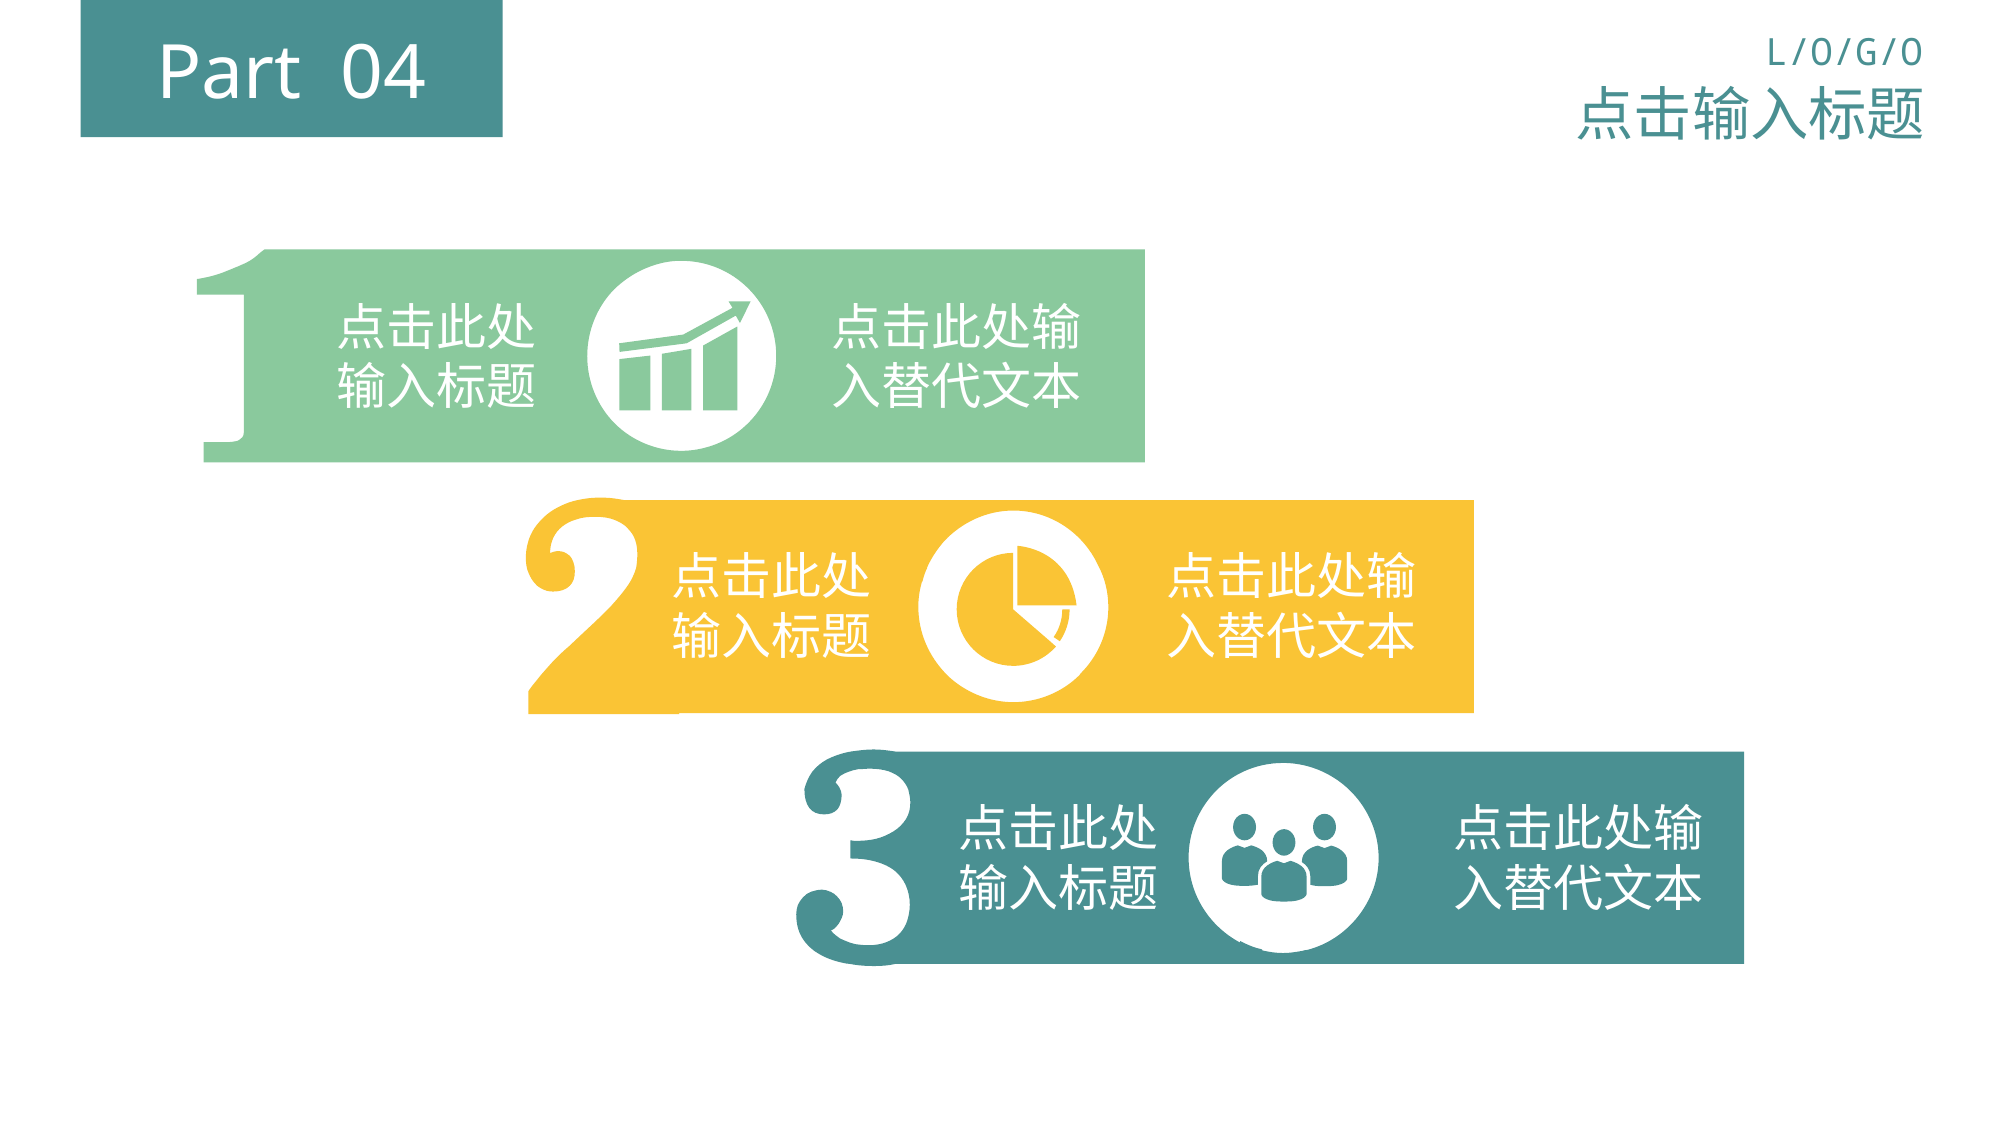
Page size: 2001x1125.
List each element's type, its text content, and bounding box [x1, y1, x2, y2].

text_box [80, 0, 503, 138]
text_box 点击此处输入替代文本 [1438, 789, 1731, 925]
text_box [796, 749, 1745, 967]
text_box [1221, 813, 1348, 902]
text_box 点击输入标题 [1537, 70, 1940, 155]
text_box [196, 249, 1145, 463]
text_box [525, 497, 1474, 715]
text_box 点击此处输入标题 [943, 789, 1179, 925]
text_box L/O/G/O [1730, 21, 1938, 70]
